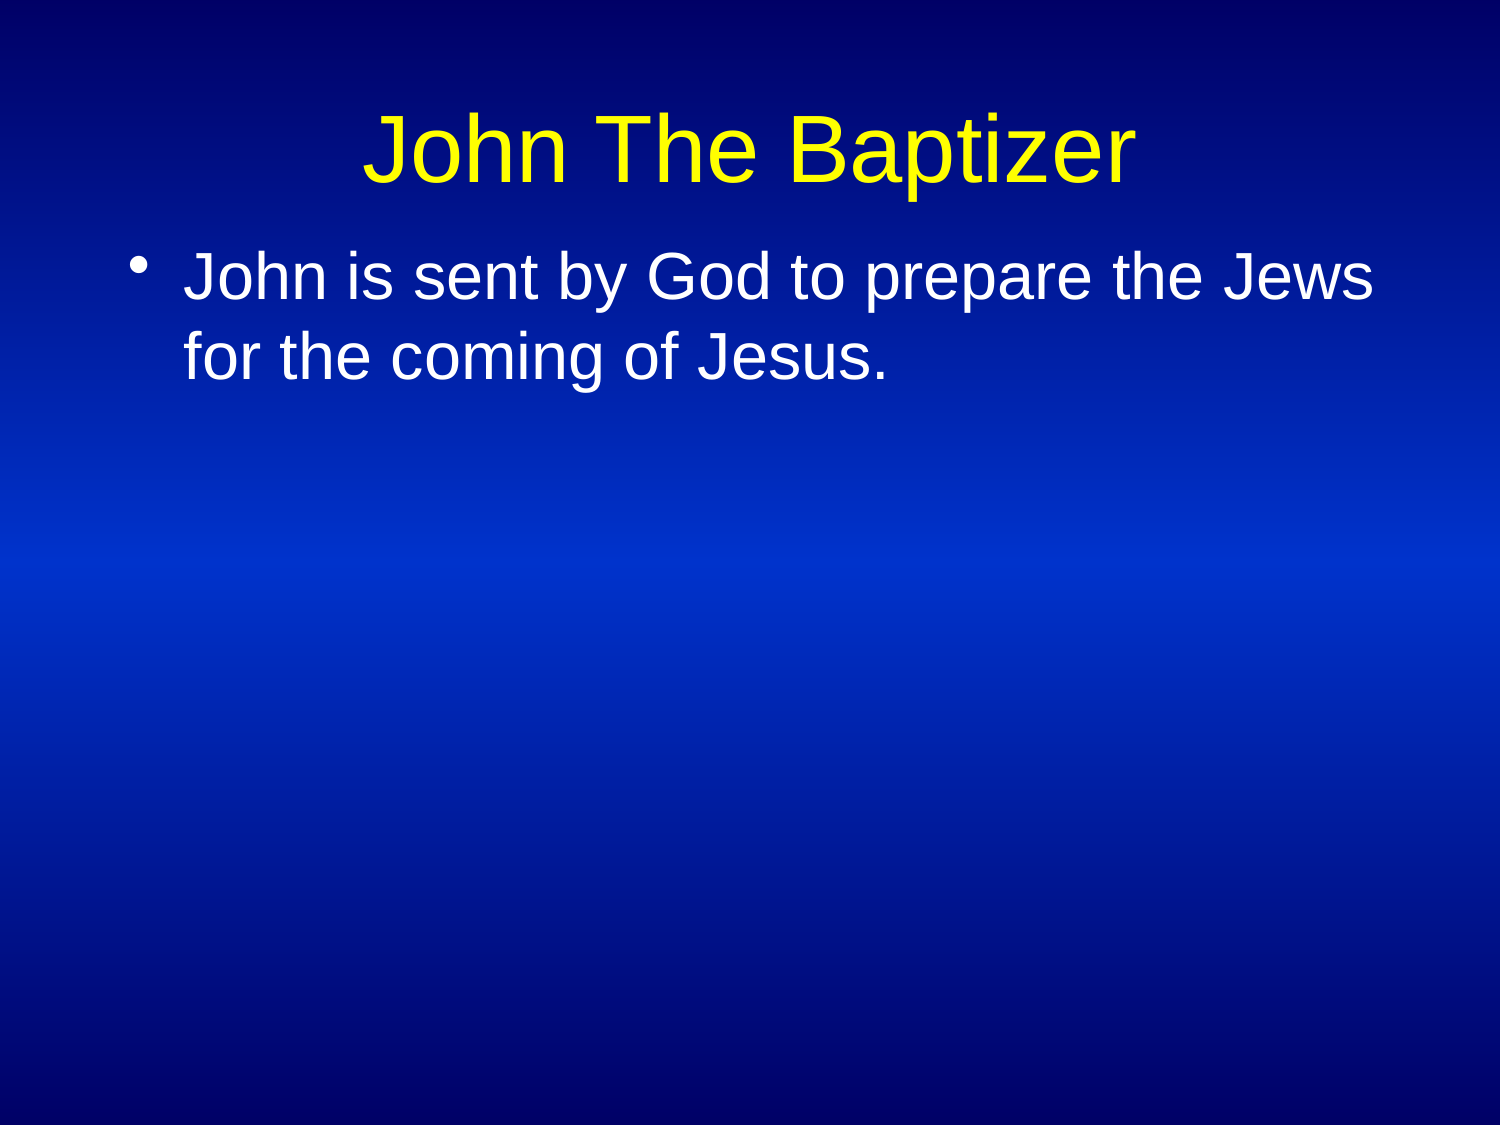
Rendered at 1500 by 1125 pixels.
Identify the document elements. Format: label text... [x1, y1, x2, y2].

list John is sent by God to prepare the Jews for the coming of Jesus. [112, 224, 1438, 413]
title John The Baptizer [37, 50, 1463, 238]
